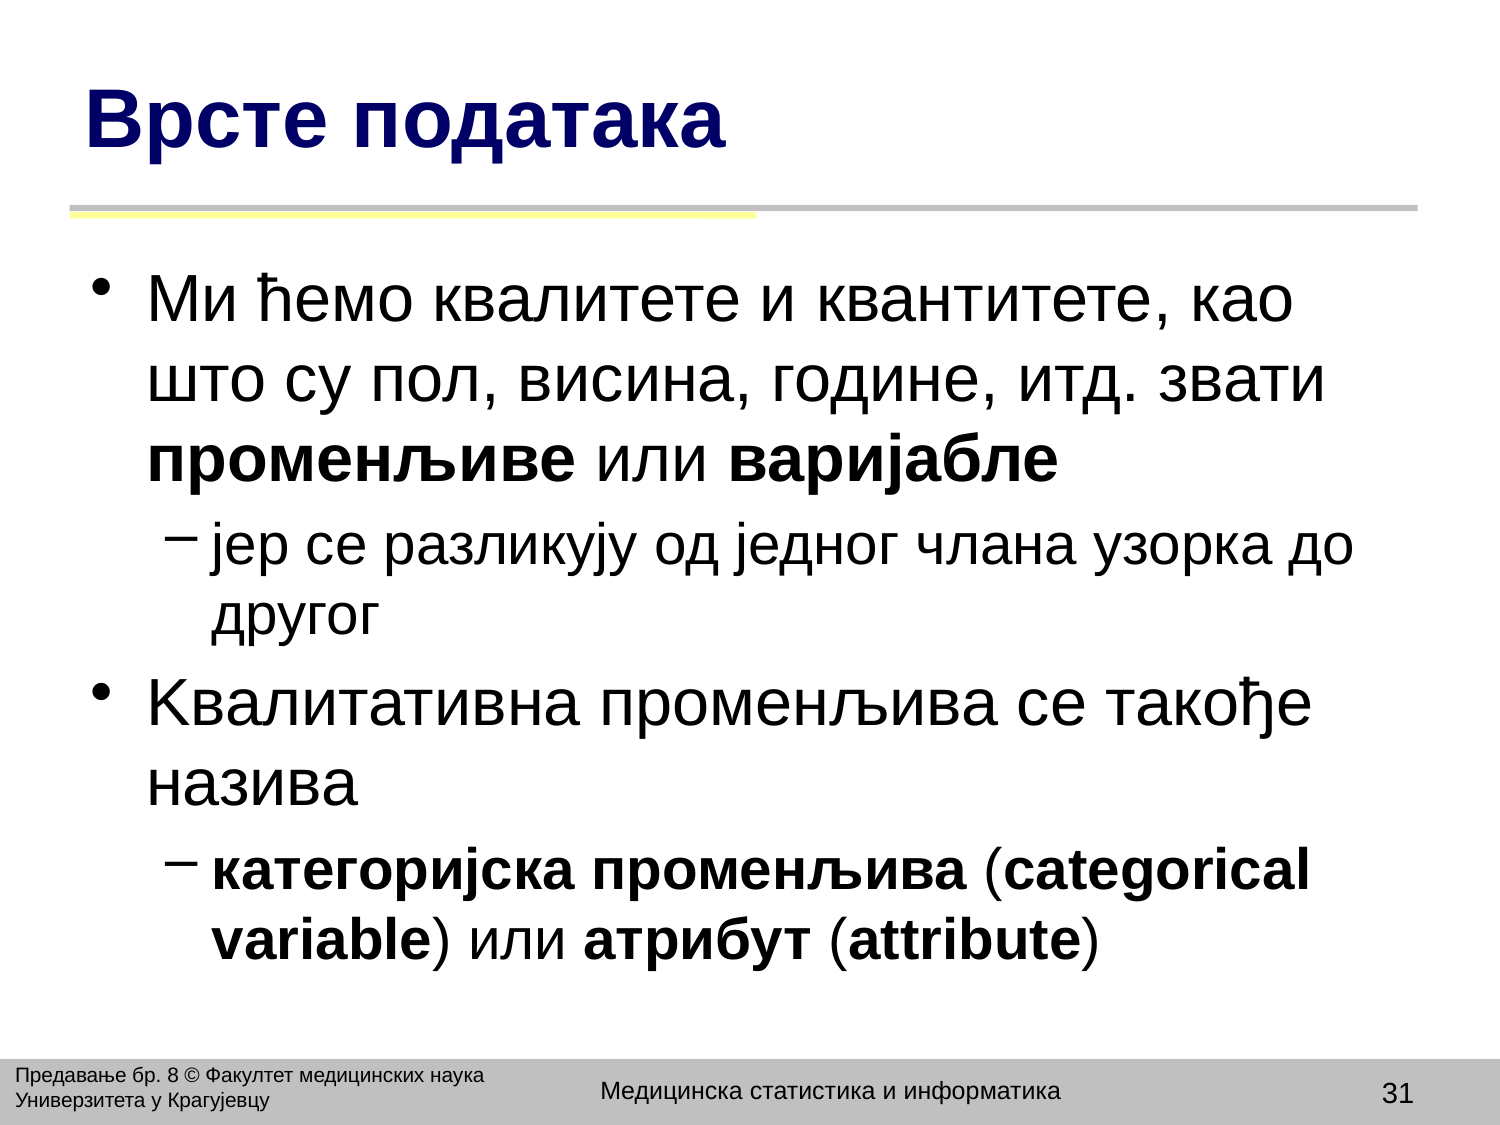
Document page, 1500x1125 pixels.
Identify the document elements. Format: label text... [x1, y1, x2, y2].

footer Медицинска статистика и информатика [512, 1066, 1151, 1125]
list Mи ћемо квалитете и квантитете, као што су пол, висина, године, итд. звати променљиве или варијабле јер се разликују од једног члана узорка до другог Kвалитативна променљива се такође назива категоријска променљива (categorical variable) или атрибут (attribute) [74, 246, 1426, 1023]
slide_number 31 [1164, 1066, 1430, 1125]
slide_number Предавање бр. 8 © Факултет медицинских наука Универзитета у Крагујевцу [0, 1053, 614, 1108]
title Врсте података [69, 19, 1426, 208]
